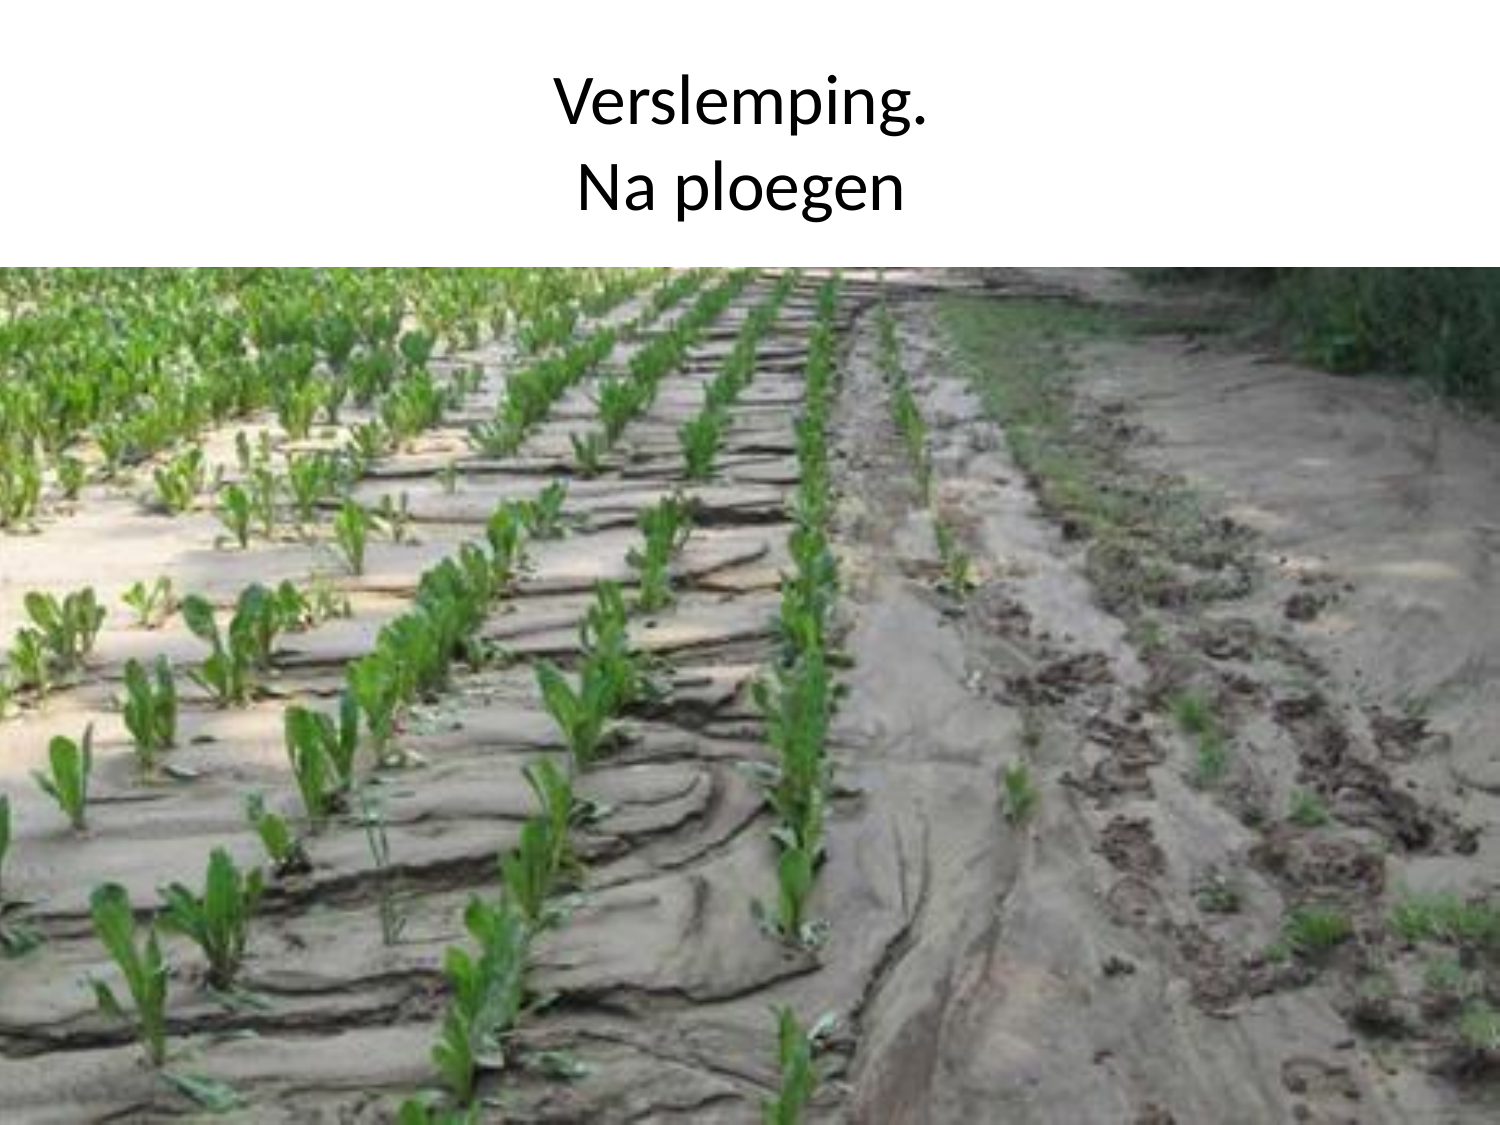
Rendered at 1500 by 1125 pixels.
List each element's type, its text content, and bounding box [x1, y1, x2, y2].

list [0, 266, 1500, 1125]
title Verslemping. Na ploegen [75, 45, 1425, 233]
